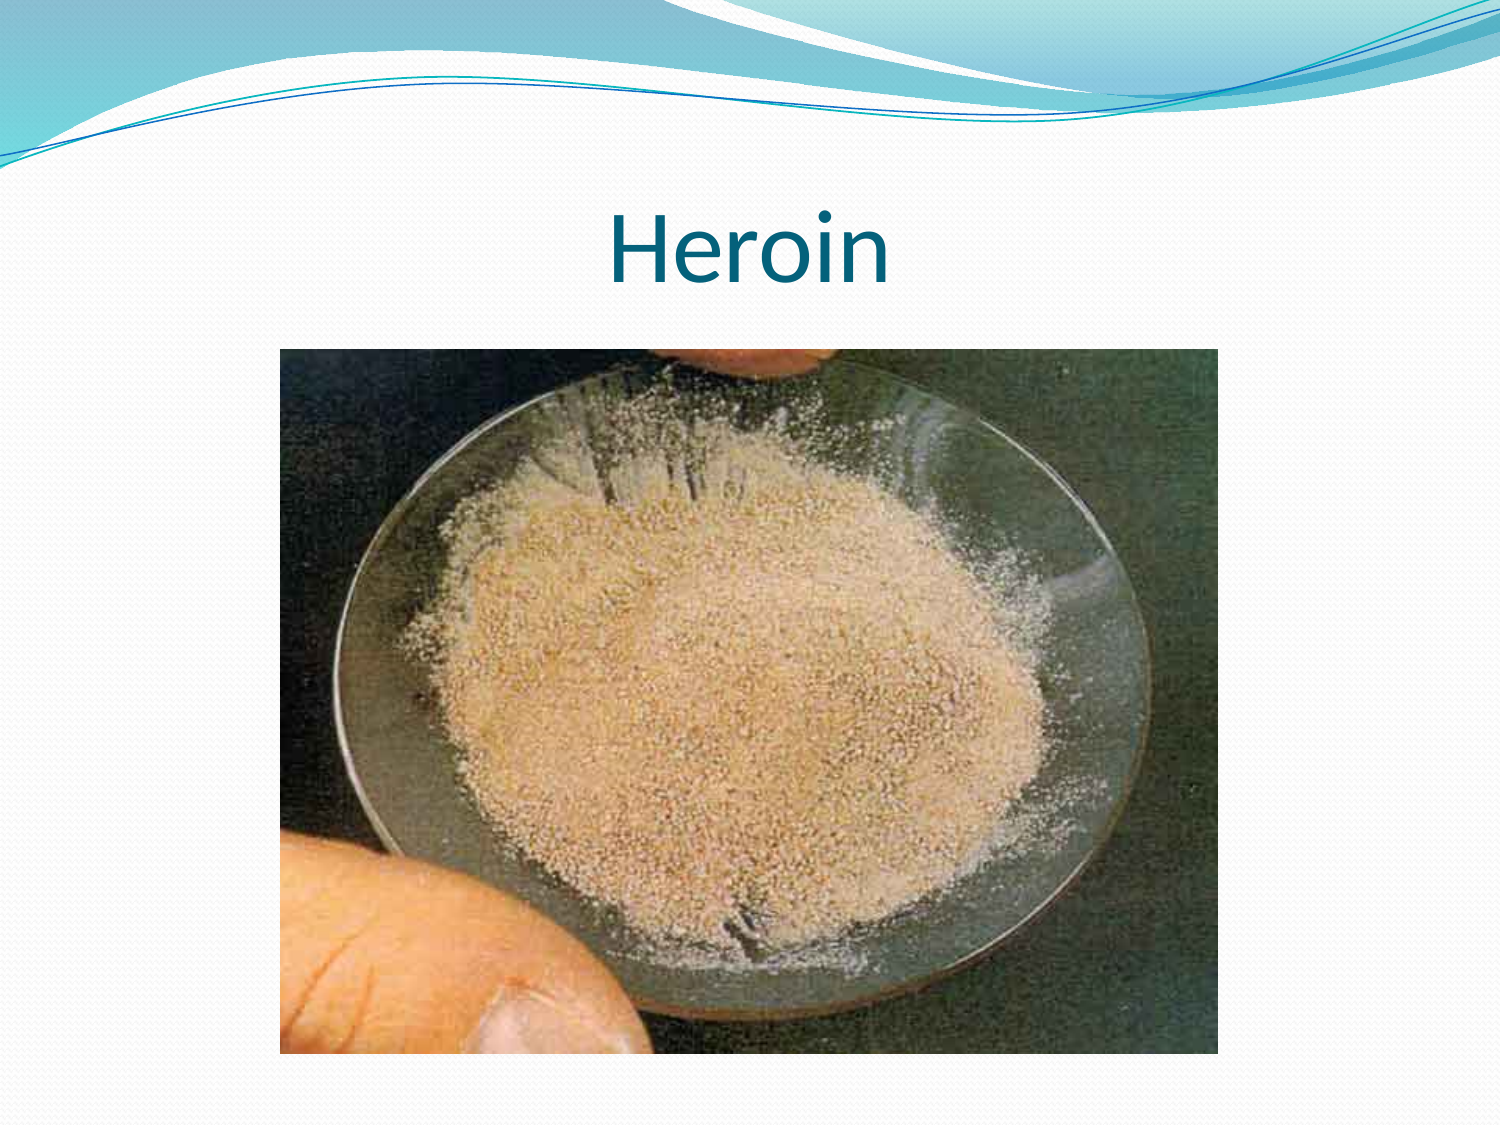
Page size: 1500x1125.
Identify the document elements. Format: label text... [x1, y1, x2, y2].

picture [279, 349, 1218, 1054]
title Heroin [75, 115, 1425, 303]
